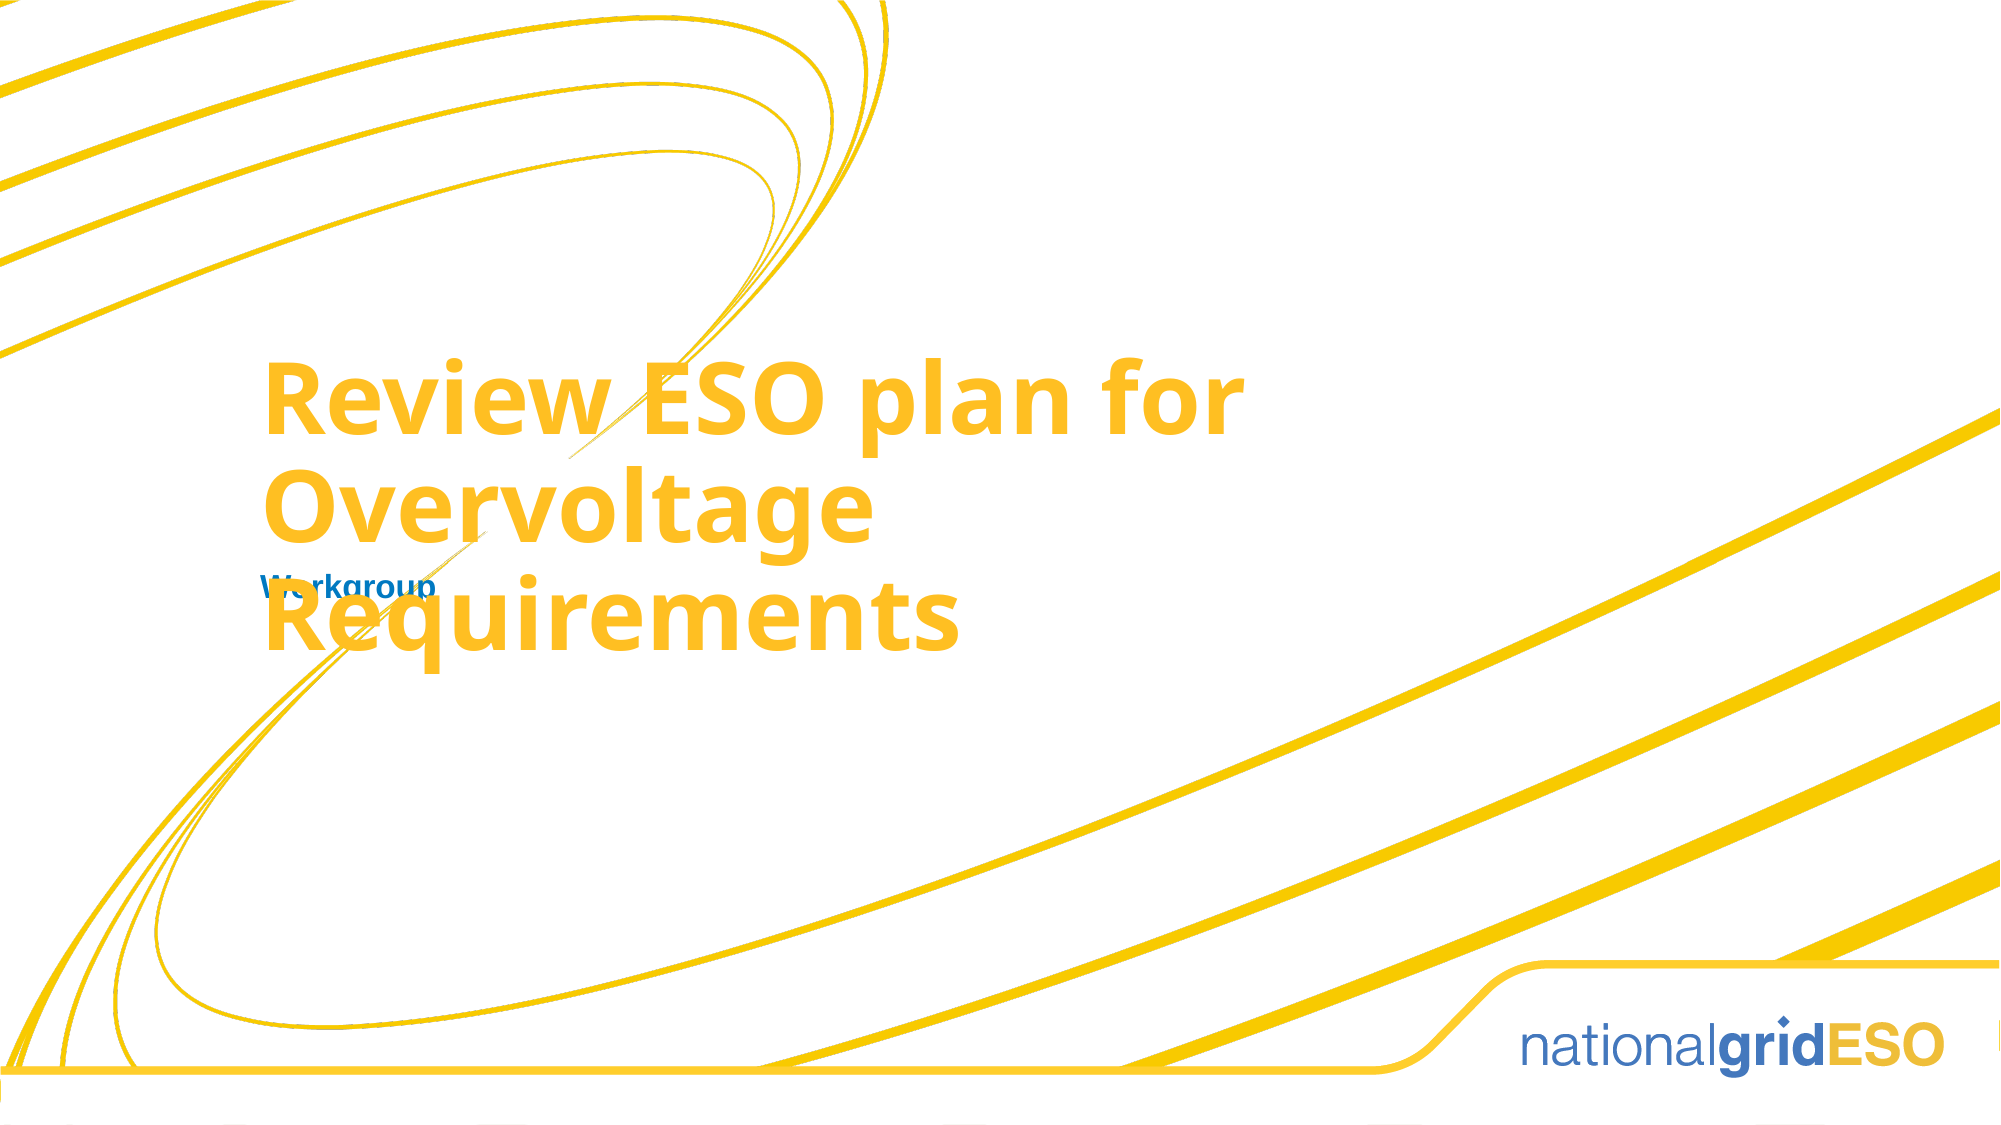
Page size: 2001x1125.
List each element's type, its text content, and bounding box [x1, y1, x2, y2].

list Review ESO plan for Overvoltage Requirements [245, 340, 1614, 542]
picture [0, 0, 2000, 1125]
list Workgroup [245, 562, 1407, 838]
